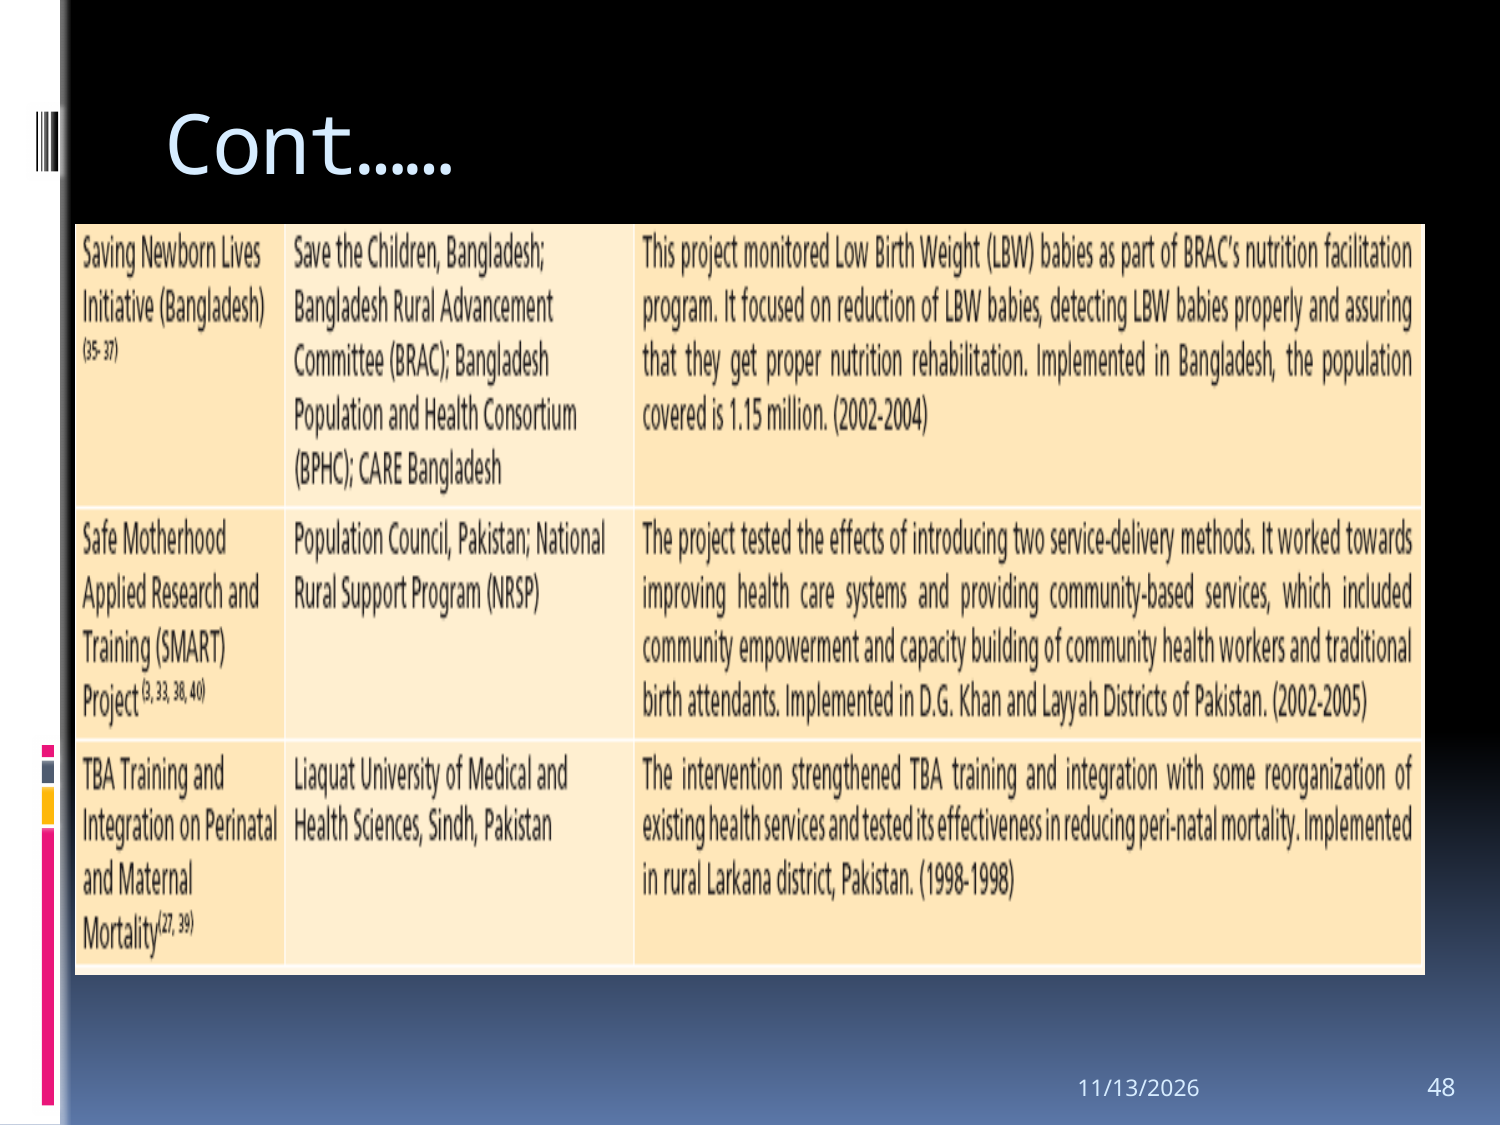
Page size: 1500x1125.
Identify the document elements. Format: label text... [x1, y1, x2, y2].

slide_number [1062, 1052, 1412, 1113]
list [74, 224, 1426, 976]
slide_number 48 [1412, 1052, 1488, 1113]
title Cont…… [150, 83, 1425, 217]
